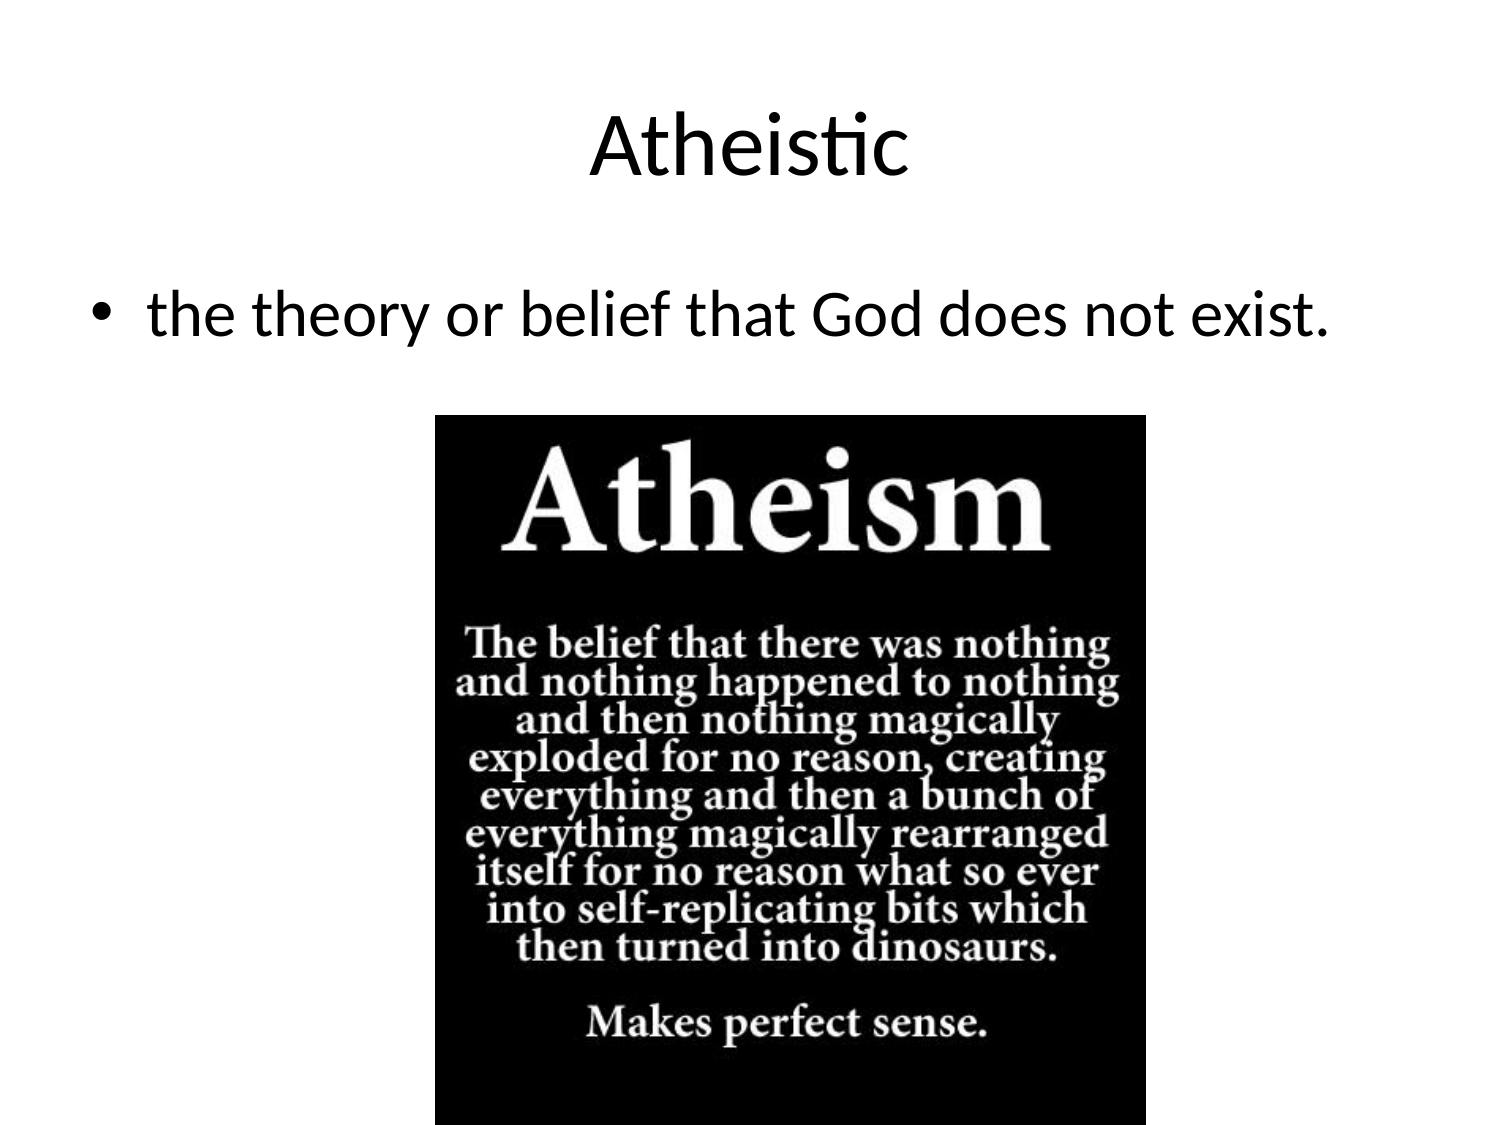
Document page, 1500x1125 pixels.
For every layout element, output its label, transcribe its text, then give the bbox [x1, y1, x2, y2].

title Atheistic [75, 45, 1425, 233]
picture [435, 415, 1146, 1125]
list the theory or belief that God does not exist. [75, 262, 1425, 1005]
